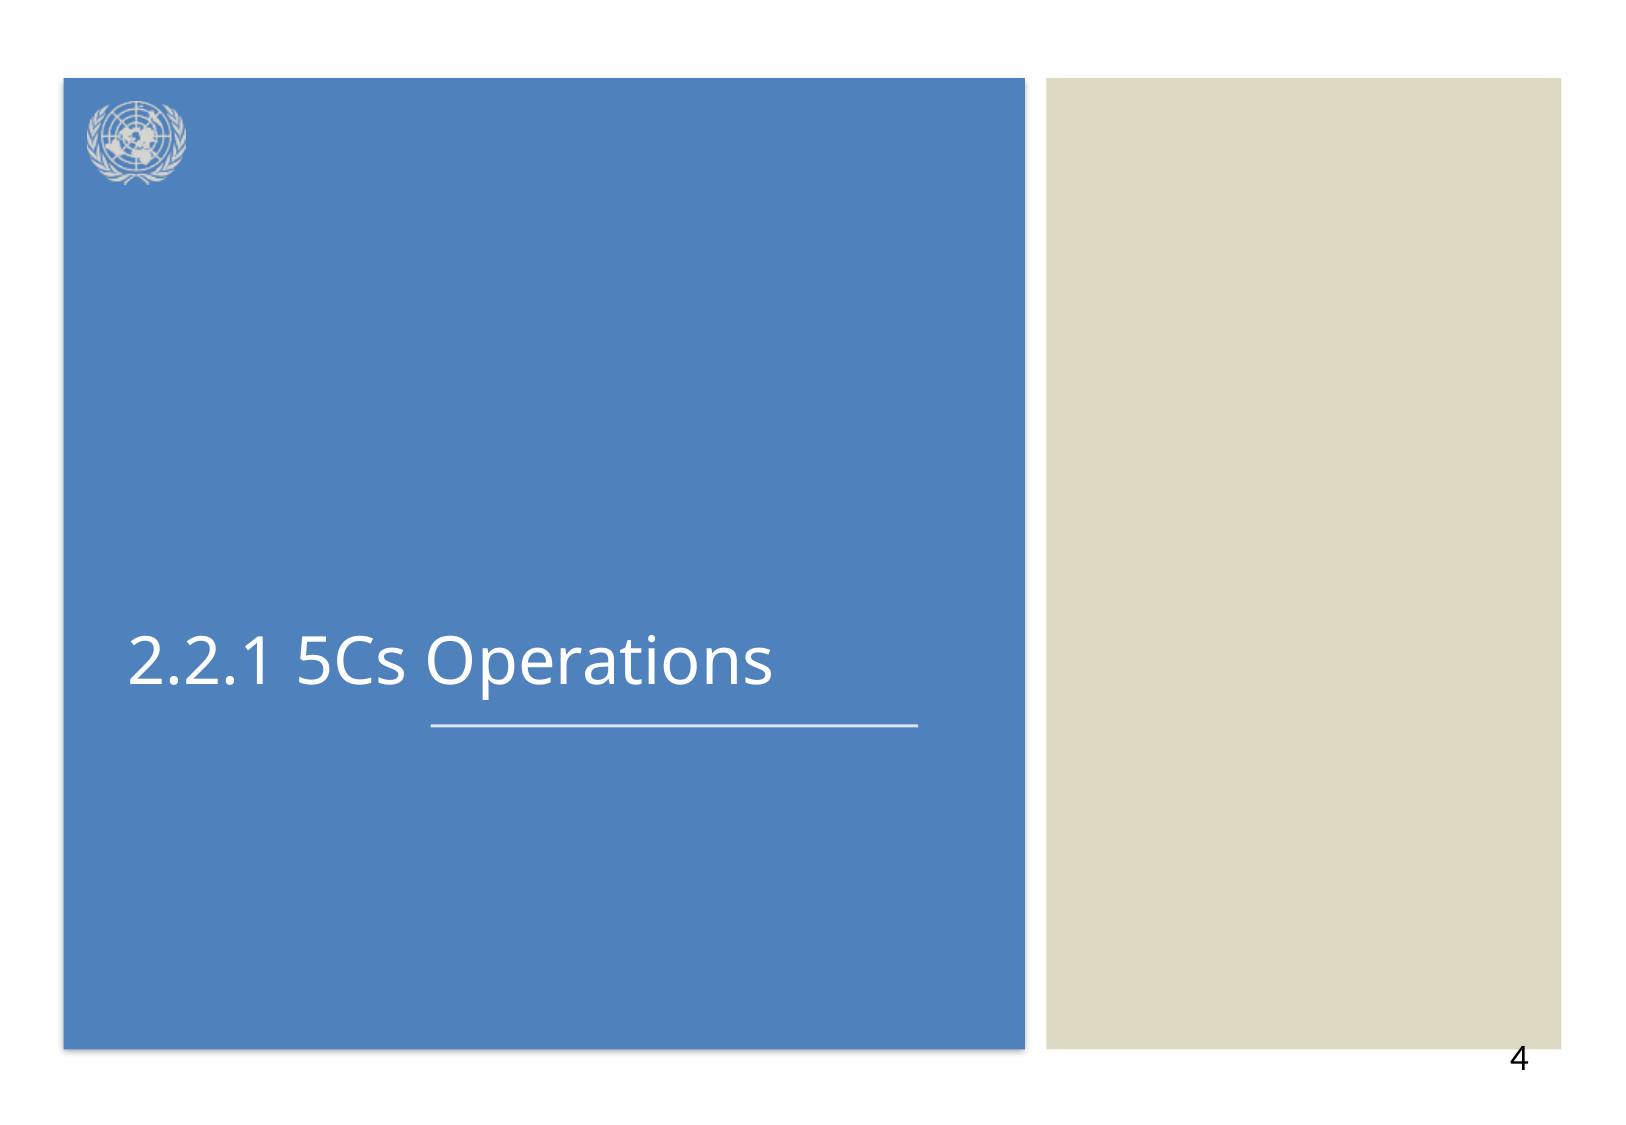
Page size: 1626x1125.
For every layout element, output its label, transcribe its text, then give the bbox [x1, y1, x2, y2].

slide_number 4 [1164, 1025, 1544, 1085]
picture [87, 101, 187, 186]
text_box [1046, 78, 1562, 1050]
text_box [63, 78, 1025, 1050]
title 2.2.1 5Cs Operations [112, 208, 943, 707]
